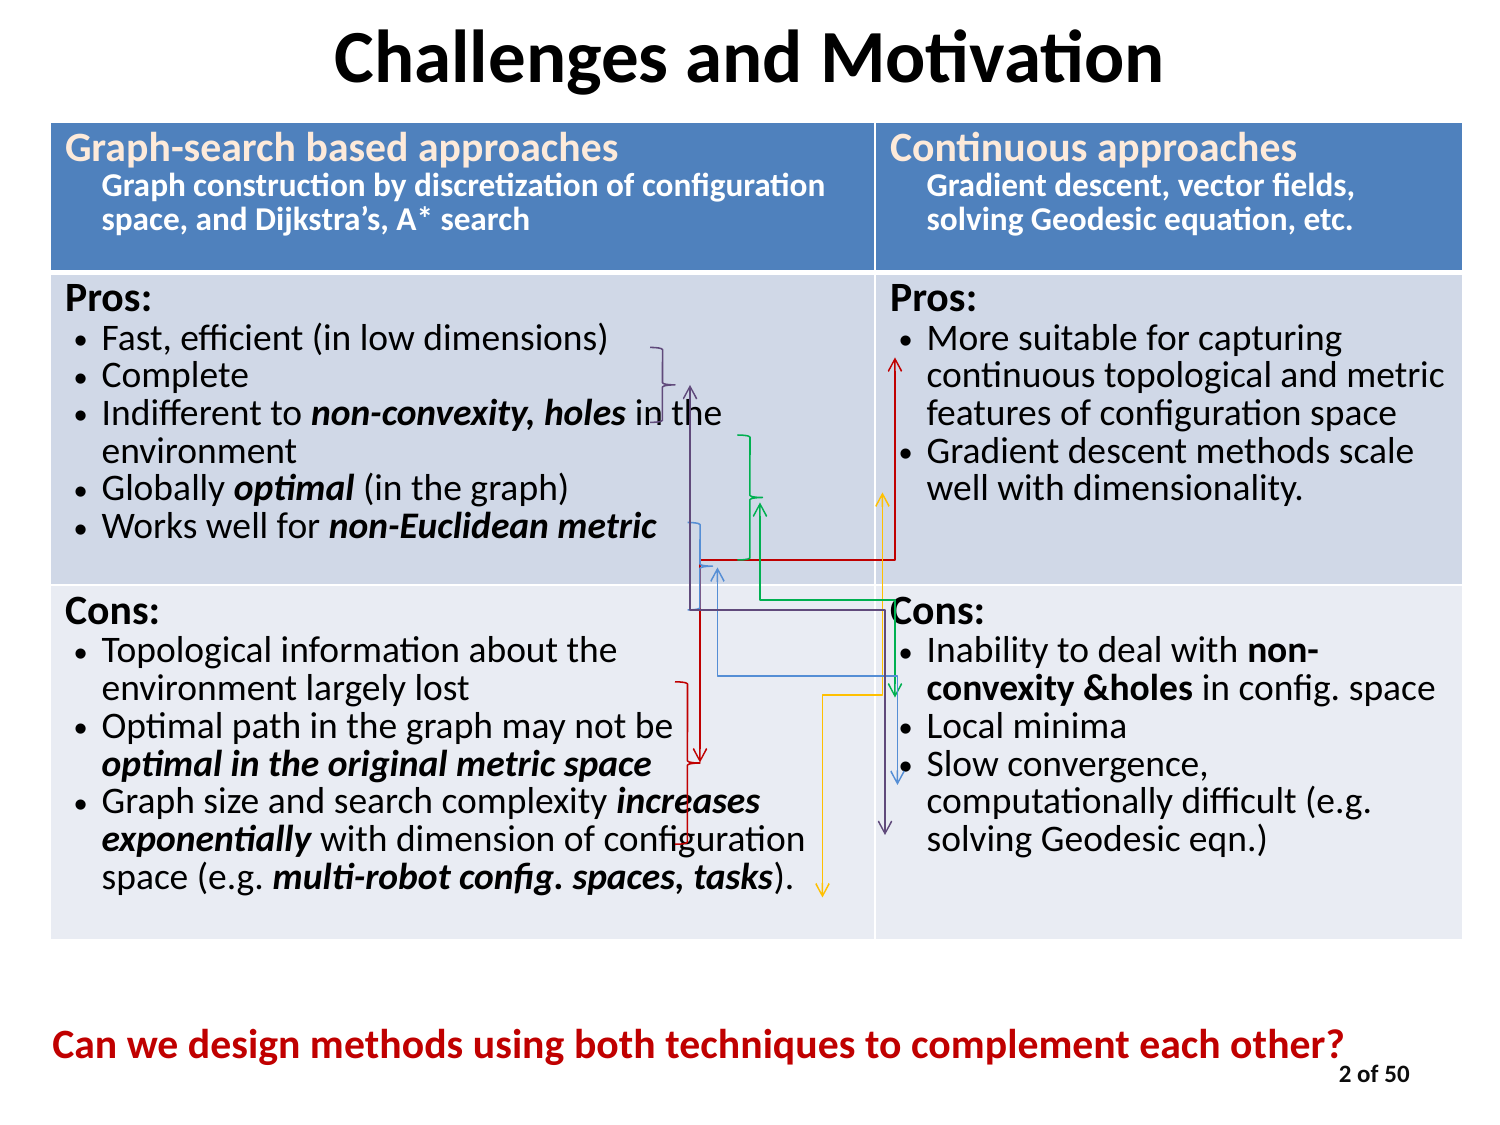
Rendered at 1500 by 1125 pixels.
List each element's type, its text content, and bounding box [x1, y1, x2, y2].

table_cell Pros: Fast, efficient (in low dimensions) Complete Indifferent to non-convexity, holes in the environment Globally optimal (in the graph) Works well for non-Euclidean metric [51, 275, 874, 584]
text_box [699, 357, 896, 501]
table_header Continuous approaches Gradient descent, vector fields, solving Geodesic equation, etc. [876, 123, 1462, 270]
slide_number 2 of 50 [1074, 1042, 1425, 1103]
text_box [822, 843, 883, 898]
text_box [890, 502, 896, 566]
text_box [890, 567, 898, 786]
title Challenges and Motivation [75, 0, 1425, 122]
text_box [689, 384, 886, 836]
text_box [649, 346, 676, 424]
table_cell Cons: Topological information about the environment largely lost Optimal path in the graph may not be optimal in the original metric space Graph size and search complexity increases exponentially with dimension of configuration space (e.g. multi-robot config. spaces, tasks). [51, 586, 874, 939]
table_cell Pros: More suitable for capturing continuous topological and metric features of configuration space Gradient descent methods scale well with dimensionality. [876, 275, 1462, 584]
text_box [674, 681, 689, 846]
table_header Graph-search based approaches Graph construction by discretization of configuration space, and Dijkstra’s, A* search [51, 123, 874, 270]
table_cell Cons: Inability to deal with non-convexity &holes in config. space Local minima Slow convergence, computationally difficult (e.g. solving Geodesic eqn.) [876, 586, 1462, 939]
text_box Can we design methods using both techniques to complement each other? [37, 1009, 1463, 1075]
